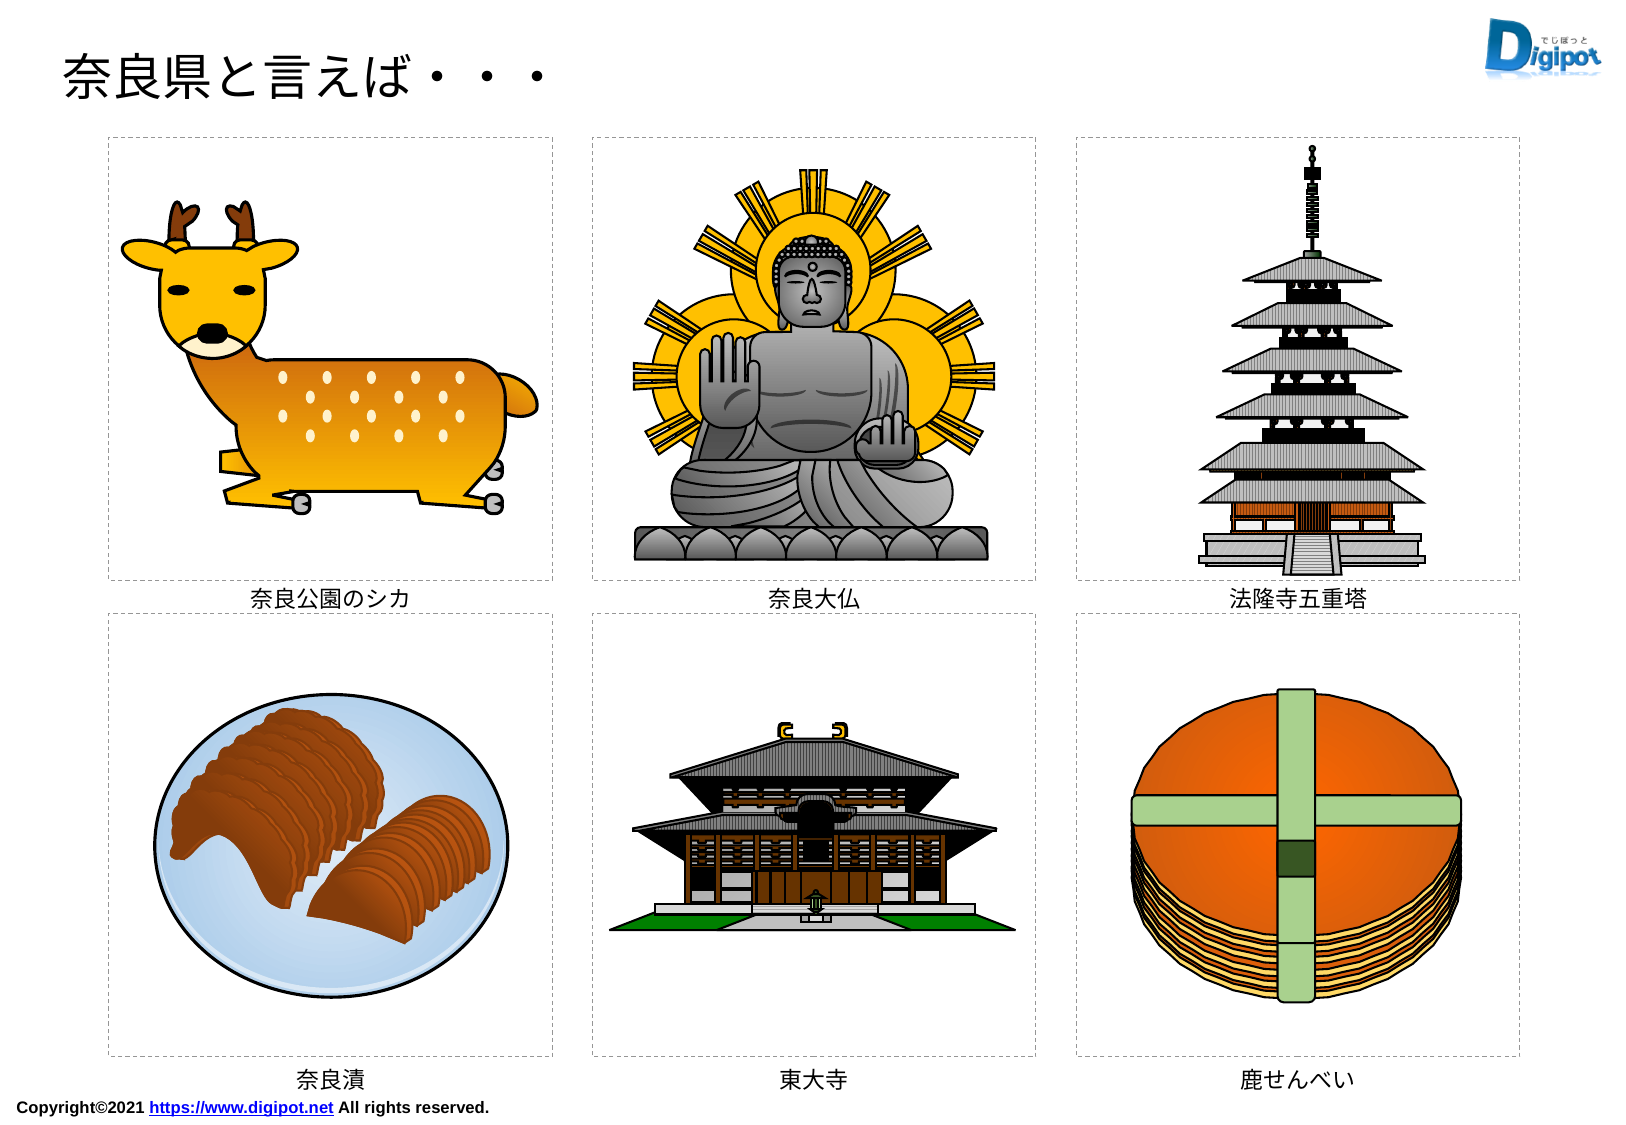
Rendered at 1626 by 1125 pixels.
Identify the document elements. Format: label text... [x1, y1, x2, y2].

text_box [122, 201, 541, 514]
text_box 奈良漬 [104, 1058, 558, 1101]
text_box 奈良大仏 [587, 577, 1041, 620]
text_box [609, 722, 1016, 931]
text_box 鹿せんべい [1071, 1058, 1525, 1101]
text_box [1198, 145, 1426, 575]
text_box 奈良公園のシカ [104, 577, 558, 620]
text_box 法隆寺五重塔 [1071, 577, 1525, 620]
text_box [1131, 689, 1462, 1003]
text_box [154, 694, 509, 998]
text_box 東大寺 [587, 1058, 1041, 1101]
text_box 奈良県と言えば・・・ [47, 38, 578, 113]
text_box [633, 169, 995, 560]
picture [1485, 18, 1602, 82]
